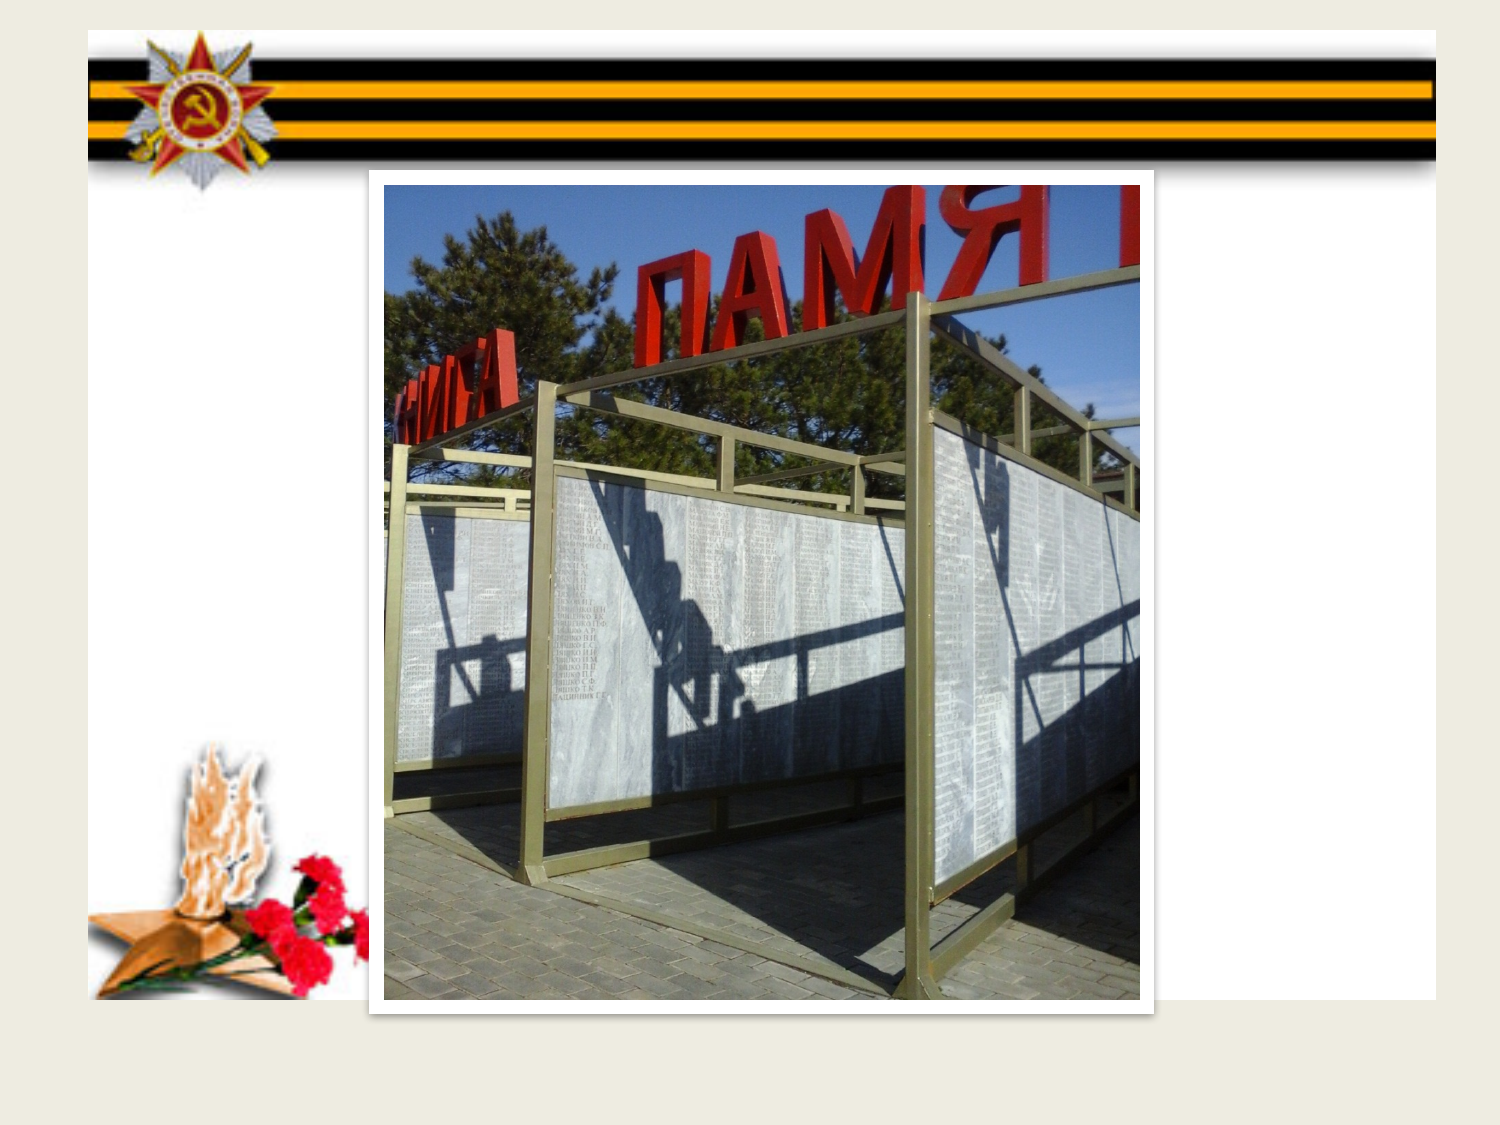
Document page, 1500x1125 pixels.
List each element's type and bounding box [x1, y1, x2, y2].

picture [88, 30, 1436, 1000]
